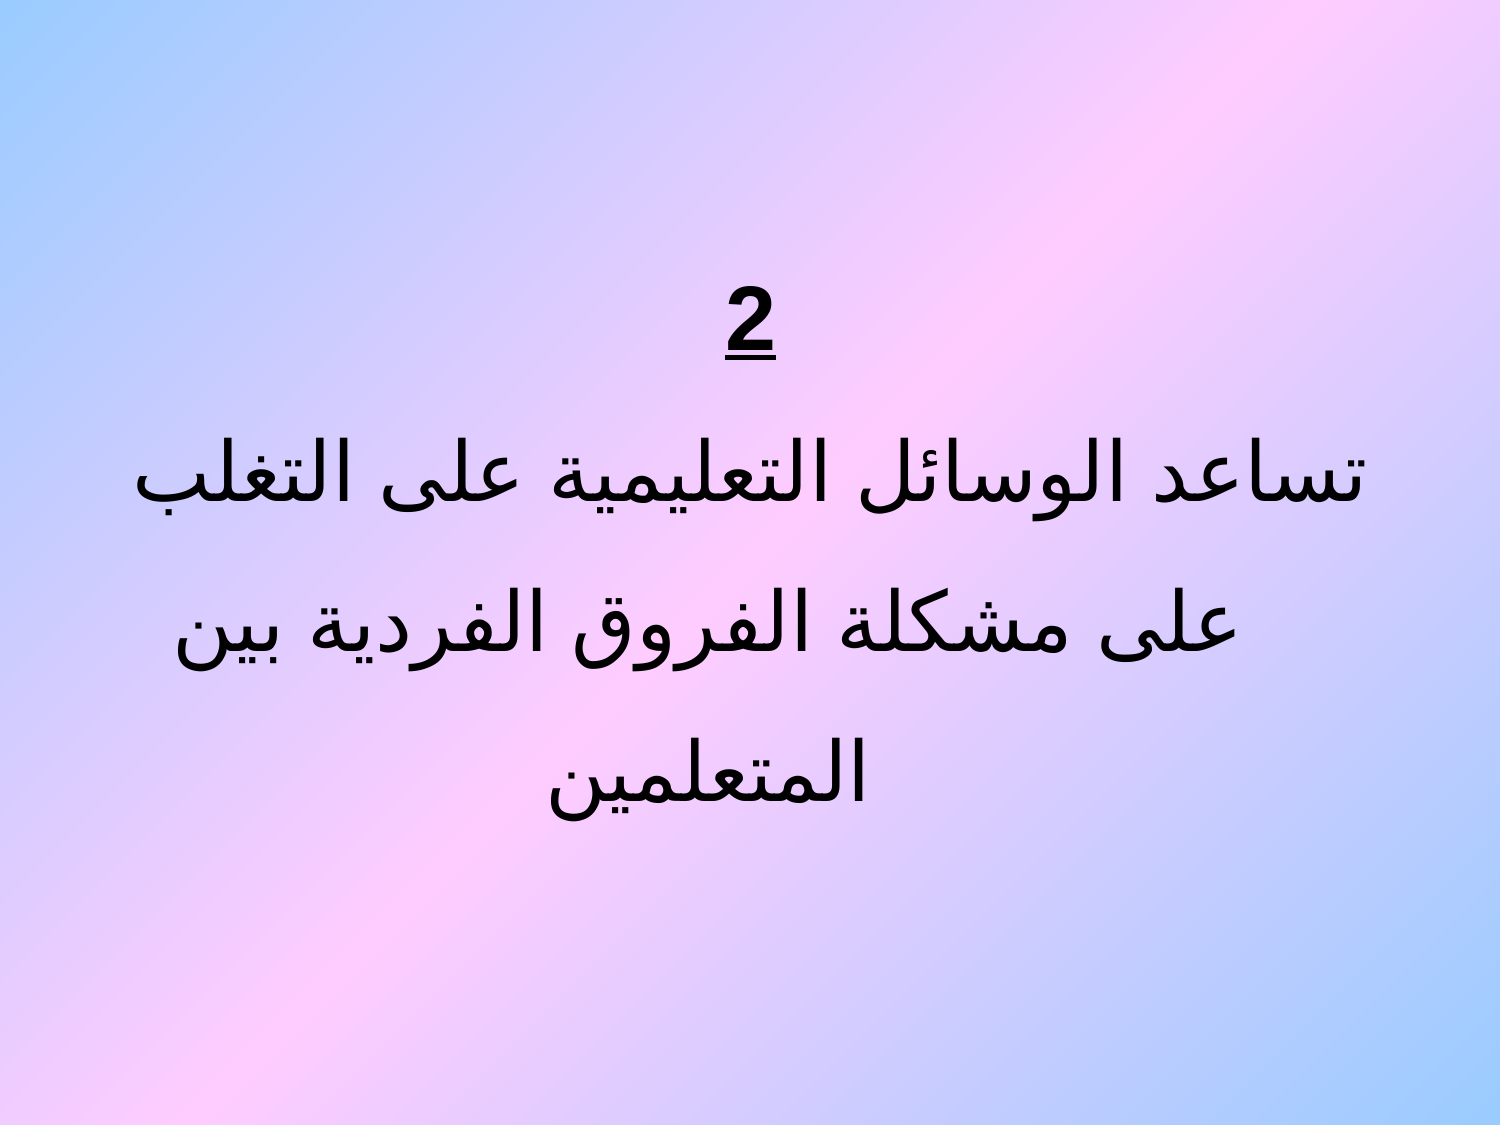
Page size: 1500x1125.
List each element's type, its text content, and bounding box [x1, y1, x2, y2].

text_box 2 تساعد الوسائل التعليمية على التغلب على مشكلة الفروق الفردية بين المتعلمين [53, 196, 1448, 666]
